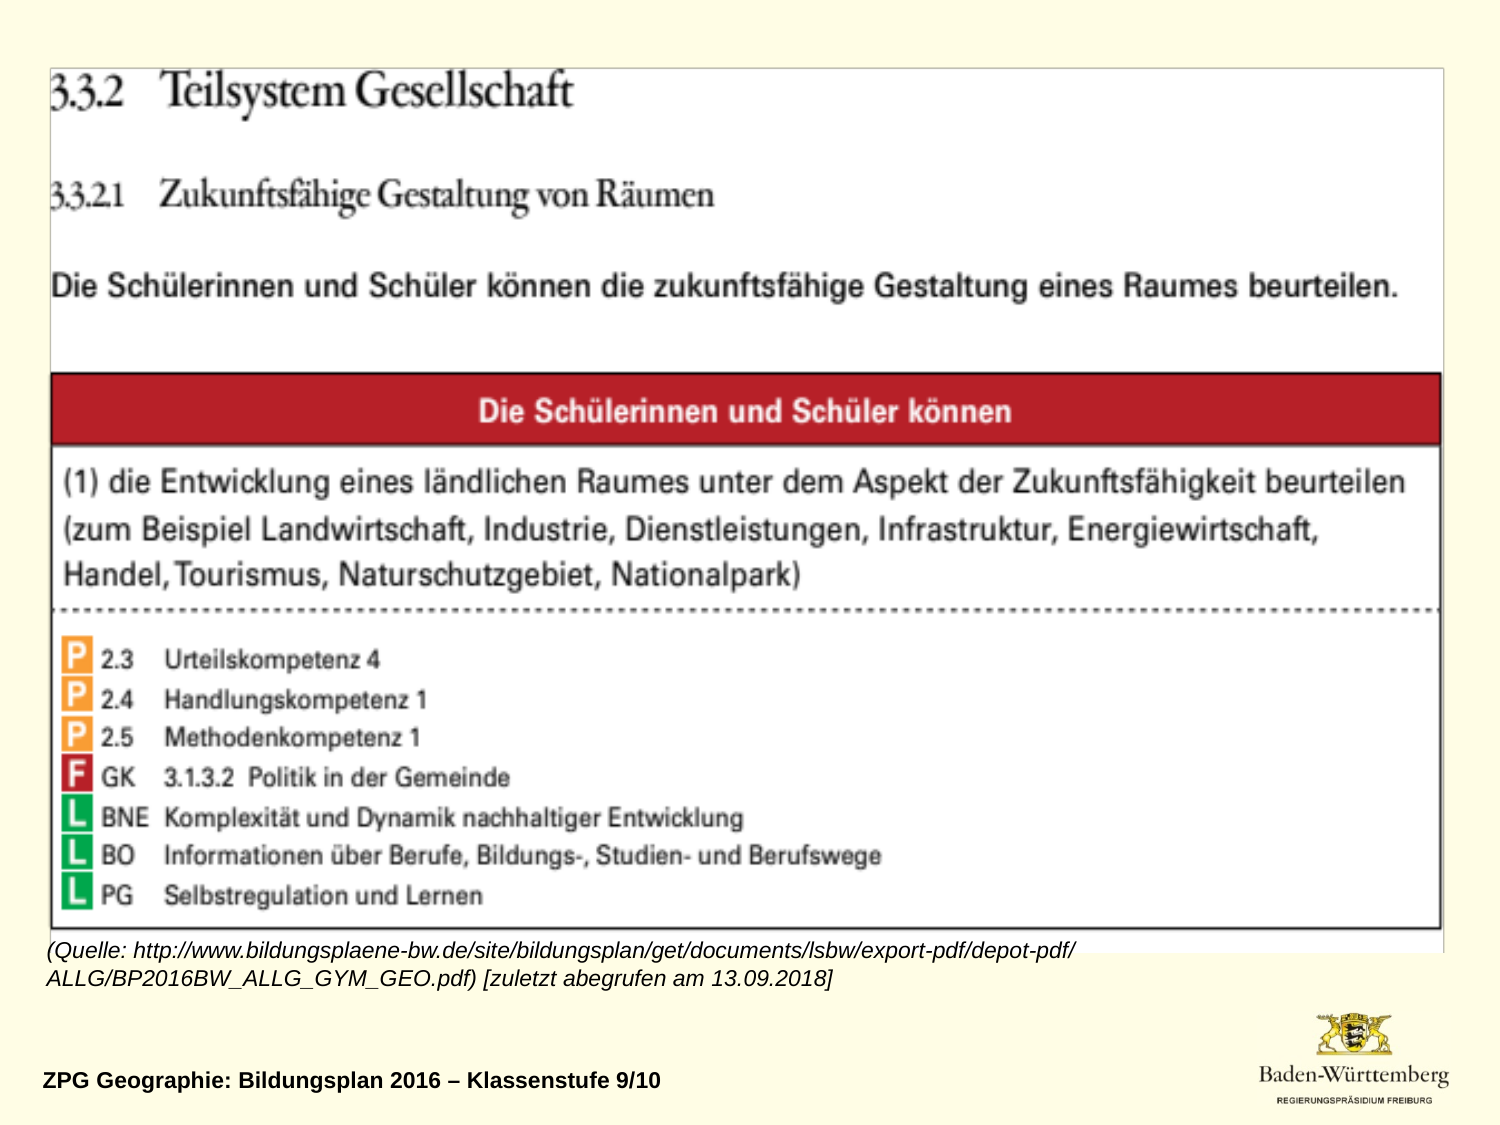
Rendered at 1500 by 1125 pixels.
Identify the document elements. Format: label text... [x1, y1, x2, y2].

picture [1257, 1011, 1451, 1106]
text_box (Quelle: http://www.bildungsplaene-bw.de/site/bildungsplan/get/documents/lsbw/export-pdf/depot-pdf/ ALLG/BP2016BW_ALLG_GYM_GEO.pdf) [zuletzt abegrufen am 13.09.2018] [31, 928, 1500, 999]
picture [31, 54, 1496, 953]
